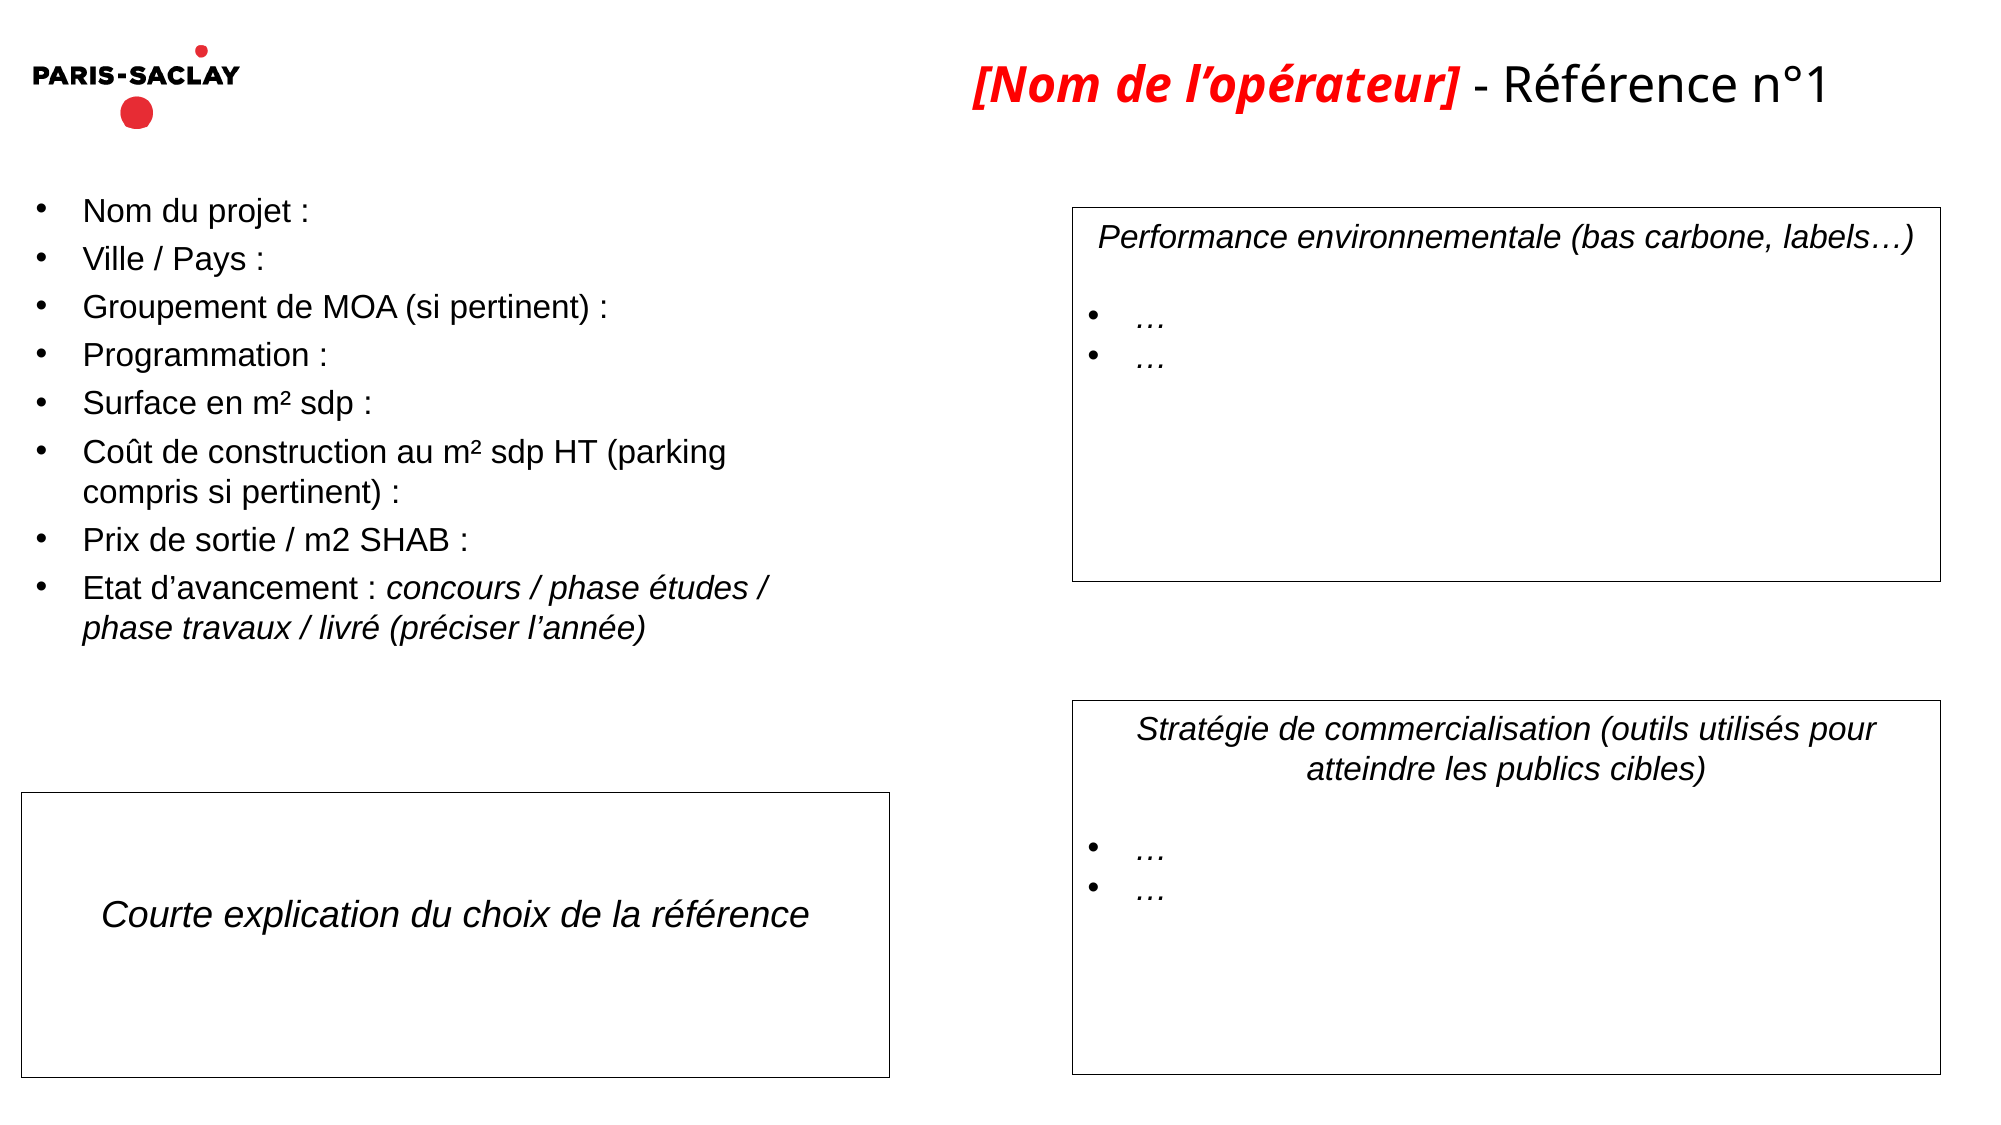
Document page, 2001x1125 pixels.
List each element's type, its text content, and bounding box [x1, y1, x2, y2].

picture [0, 18, 273, 155]
text_box Performance environnementale (bas carbone, labels…) … … [1072, 207, 1941, 582]
text_box Courte explication du choix de la référence [21, 792, 890, 1078]
text_box Nom du projet : Ville / Pays : Groupement de MOA (si pertinent) : Programmation : Surface en m² sdp : Coût de construction au m² sdp HT (parking compris si pertinent) : Prix de sortie / m2 SHAB : Etat d’avancement : concours / phase études / phase travaux / livré (préciser l’année) [20, 181, 853, 699]
text_box [Nom de l’opérateur] - Référence n°1 [958, 44, 2000, 120]
text_box Stratégie de commercialisation (outils utilisés pour atteindre les publics cibles) … … [1072, 700, 1941, 1075]
